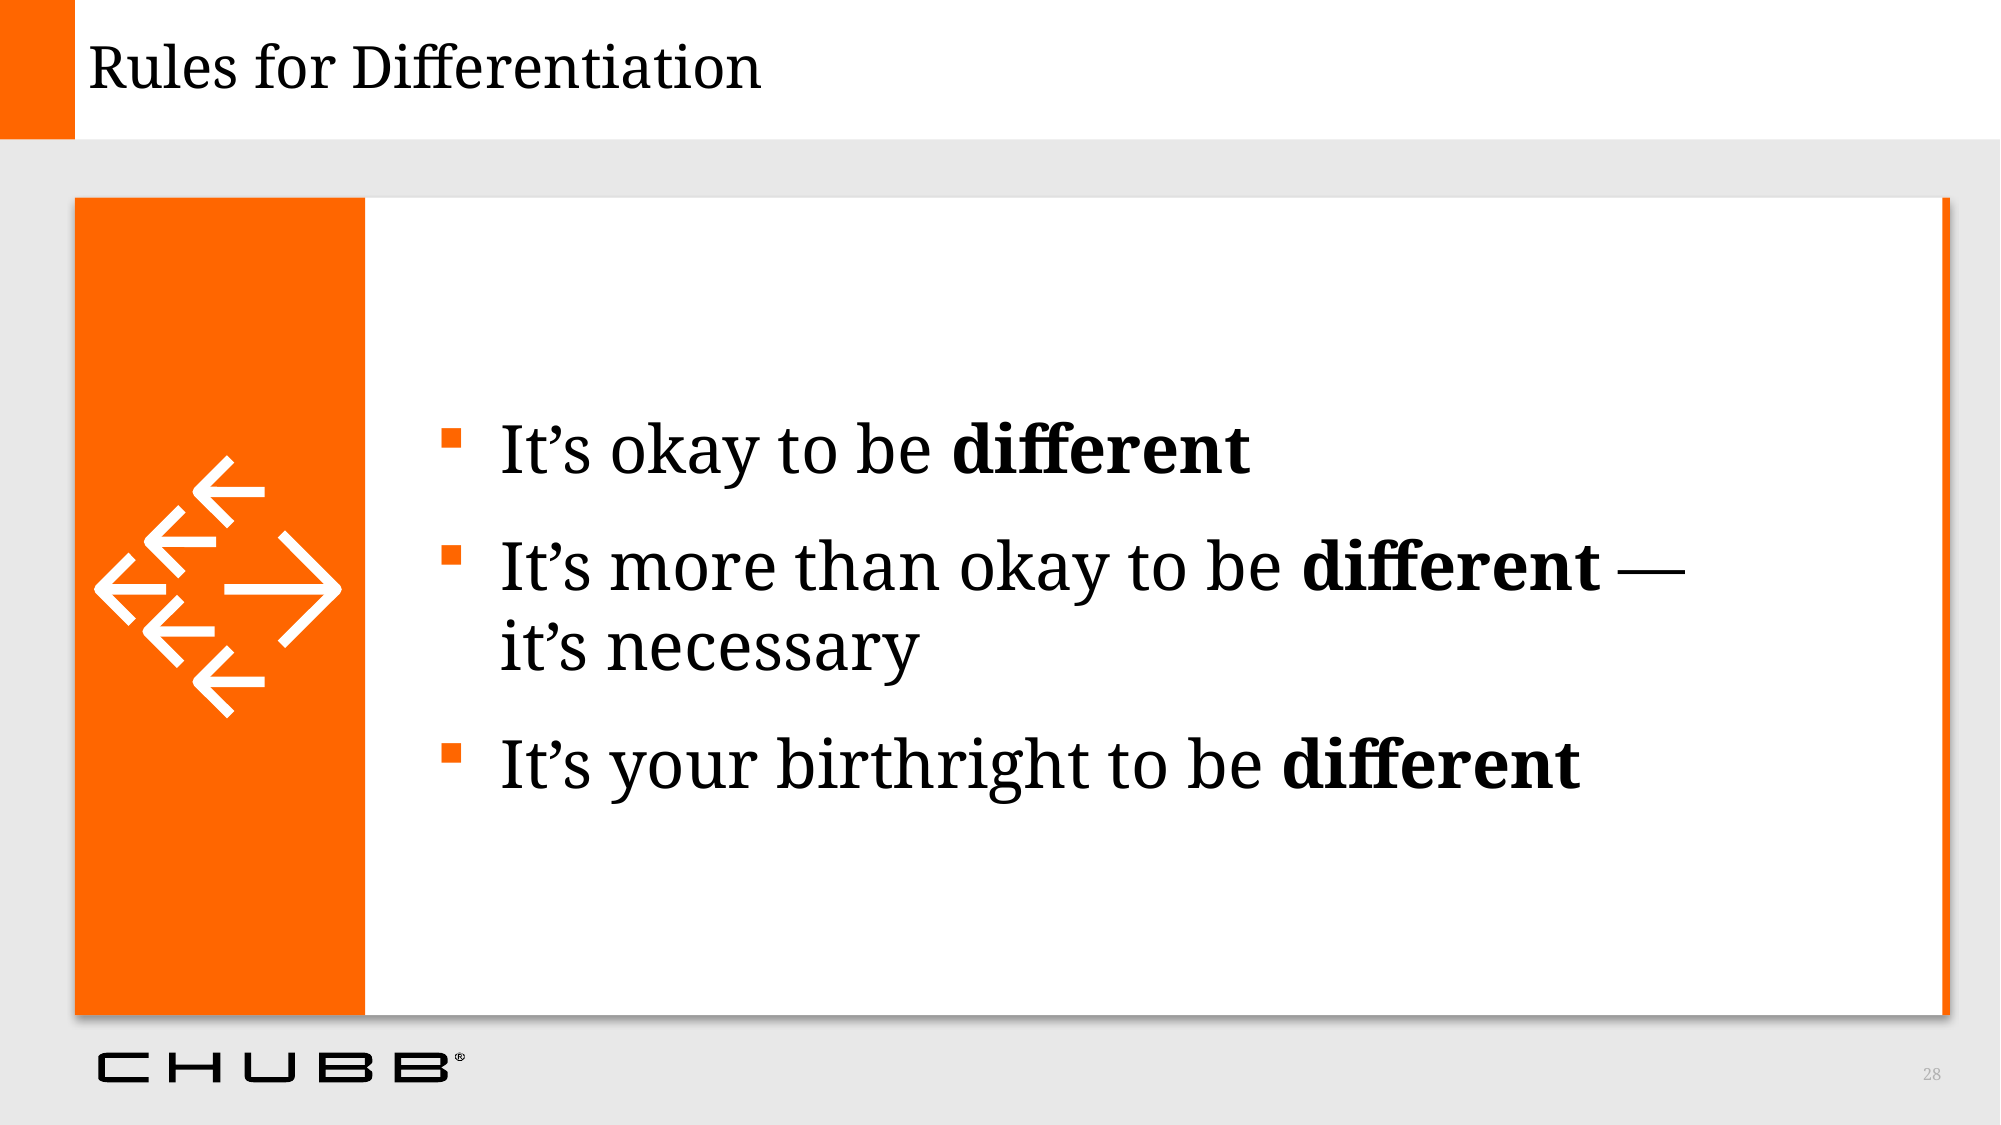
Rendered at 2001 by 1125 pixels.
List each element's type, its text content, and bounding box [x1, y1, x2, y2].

title Rules for Differentiation [73, 14, 1863, 126]
text_box It’s okay to be different It’s more than okay to be different — it’s necessary It’s your birthright to be different [402, 399, 1893, 809]
slide_number 28 [1849, 1033, 1957, 1094]
text_box [74, 197, 366, 1016]
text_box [97, 458, 339, 715]
text_box [1941, 197, 1951, 1016]
text_box [366, 197, 1941, 1016]
